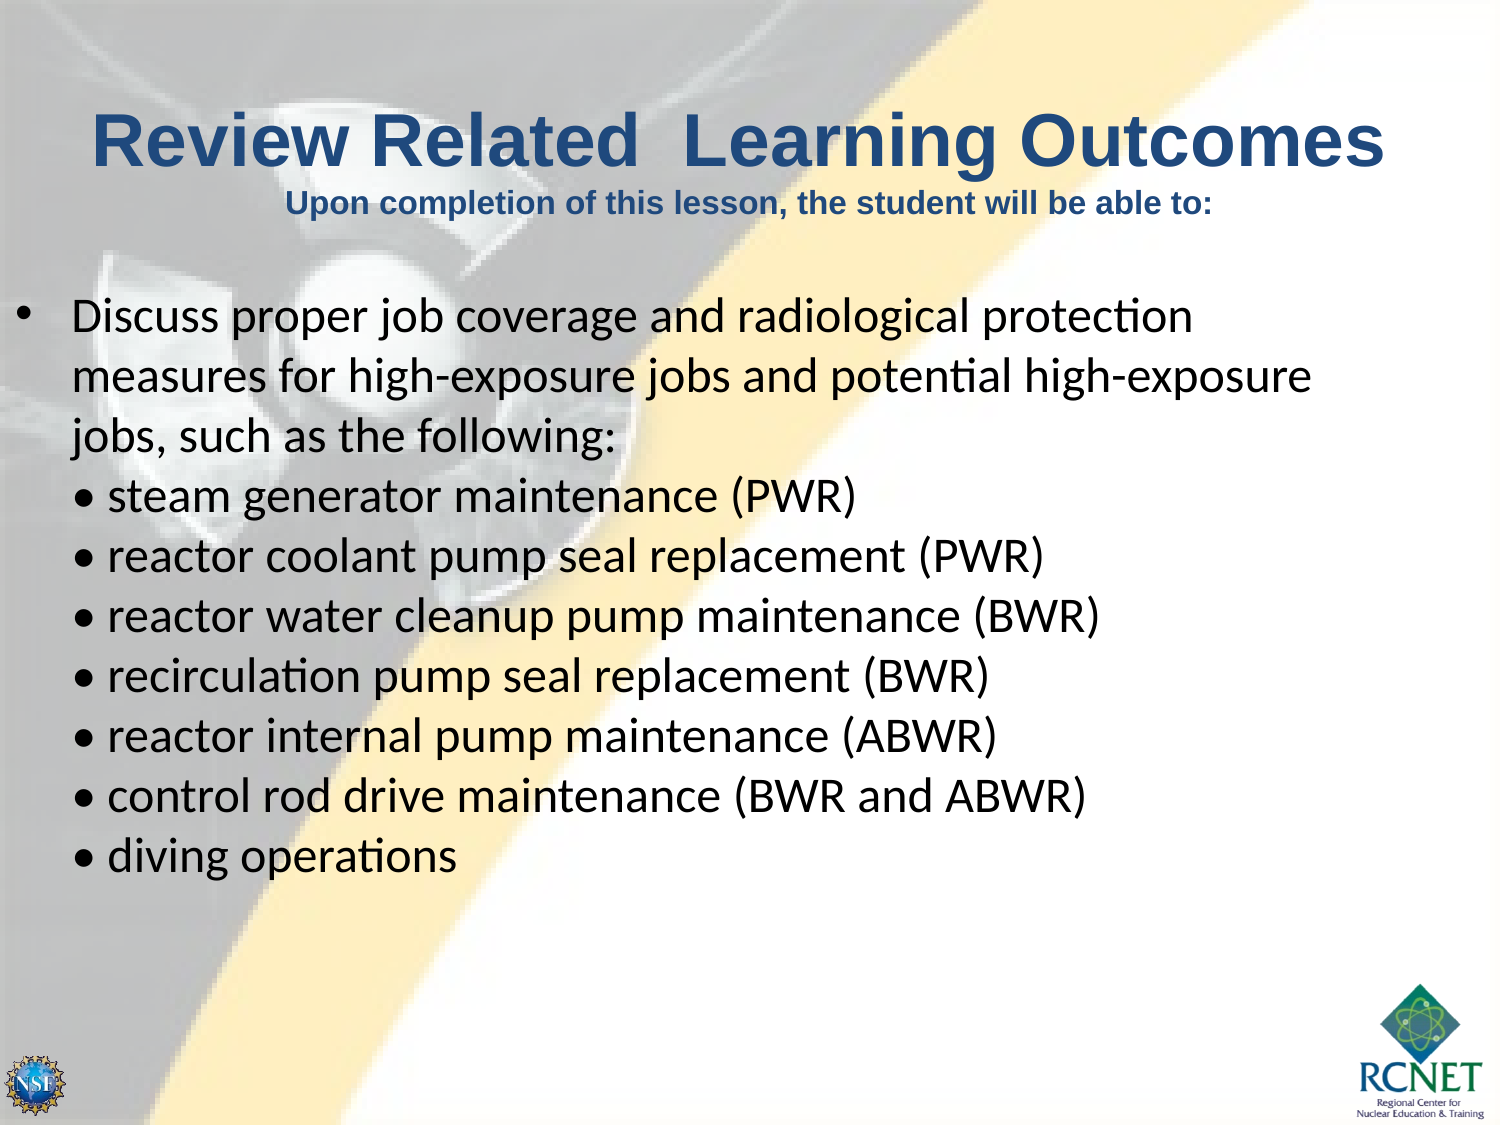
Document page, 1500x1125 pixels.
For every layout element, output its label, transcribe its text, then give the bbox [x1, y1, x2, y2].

picture [0, 1056, 75, 1116]
picture [1332, 977, 1500, 1125]
list Discuss proper job coverage and radiological protection measures for high-exposure jobs and potential high-exposure jobs, such as the following: • steam generator maintenance (PWR) • reactor coolant pump seal replacement (PWR) • reactor water cleanup pump maintenance (BWR) • recirculation pump seal replacement (BWR) • reactor internal pump maintenance (ABWR) • control rod drive maintenance (BWR and ABWR) • diving operations [0, 275, 1350, 1013]
text_box Review Related Learning Outcomes Upon completion of this lesson, the student will be able to: [68, 62, 1432, 250]
